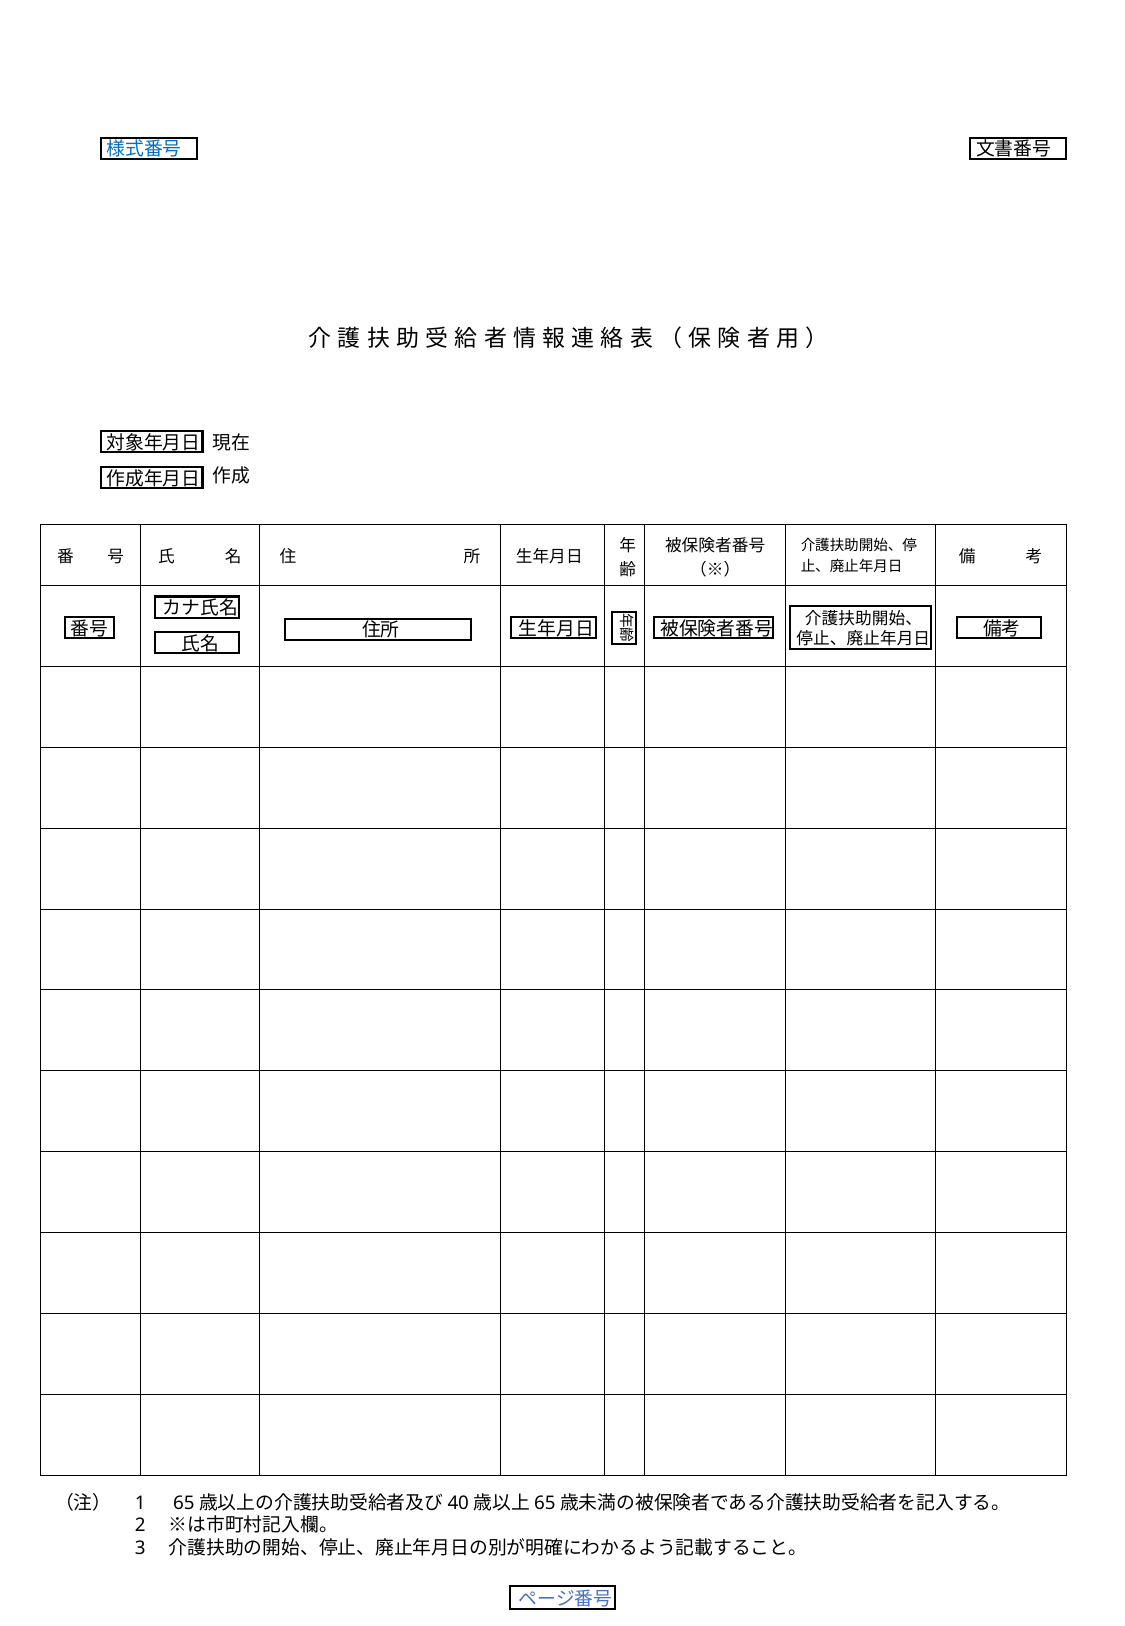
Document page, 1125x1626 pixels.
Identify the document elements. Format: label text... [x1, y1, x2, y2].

table_cell [501, 990, 604, 1070]
table_cell [936, 1314, 1066, 1394]
table_cell [786, 667, 935, 747]
table_cell [936, 1152, 1066, 1232]
table_cell [141, 910, 259, 989]
table_cell [260, 748, 500, 828]
table_cell [645, 1071, 785, 1151]
table_cell [260, 1314, 500, 1394]
table_cell [645, 586, 785, 666]
table_cell [605, 1395, 644, 1475]
table_cell [501, 1152, 604, 1232]
text_box 対象年月日 [100, 430, 204, 453]
table_cell [786, 1071, 935, 1151]
text_box 作成 [197, 456, 266, 494]
table_cell [141, 1233, 259, 1313]
table_cell [41, 829, 140, 909]
table_cell [645, 667, 785, 747]
table_cell [936, 1071, 1066, 1151]
table_cell [260, 586, 500, 666]
table_cell [605, 910, 644, 989]
table_cell [41, 748, 140, 828]
text_box 年齢 [611, 611, 637, 645]
text_box 介護扶助受給者情報連絡表（保険者用） [96, 289, 1042, 359]
table_cell [936, 829, 1066, 909]
table_cell [41, 910, 140, 989]
text_box 住所 [284, 618, 472, 641]
table_header 生年月日 [501, 525, 604, 585]
table_cell [260, 1233, 500, 1313]
table_cell [645, 1395, 785, 1475]
table_cell [501, 748, 604, 828]
table_cell [786, 910, 935, 989]
table_cell [605, 990, 644, 1070]
table_cell [786, 1395, 935, 1475]
table_header 番 号 [41, 525, 140, 585]
table_cell [41, 1071, 140, 1151]
table_cell [41, 667, 140, 747]
table_cell [141, 829, 259, 909]
text_box 生年月日 [510, 616, 597, 639]
table_cell [141, 1071, 259, 1151]
text_box 作成年月日 [100, 466, 204, 489]
text_box 様式番号 [100, 137, 198, 160]
table_header 介護扶助開始、停止、廃止年月日 [786, 525, 935, 585]
table_cell [501, 1395, 604, 1475]
table_cell [41, 1152, 140, 1232]
table_cell [936, 1233, 1066, 1313]
table_cell [645, 1152, 785, 1232]
text_box 被保険者番号 [653, 616, 774, 639]
table_cell [501, 667, 604, 747]
table_cell [41, 1395, 140, 1475]
table_cell [260, 1152, 500, 1232]
text_box 文書番号 [969, 137, 1067, 160]
table_cell [645, 1233, 785, 1313]
table_cell [141, 1152, 259, 1232]
table_cell [260, 990, 500, 1070]
text_box （注） 1 65歳以上の介護扶助受給者及び40歳以上65歳未満の被保険者である介護扶助受給者を記入する。 2 ※は市町村記入欄。 3 介護扶助の開始、停止、廃止年月日の別が明確にわかるよう記載すること。 [40, 1482, 1067, 1566]
table_cell [141, 1395, 259, 1475]
table_cell [260, 1071, 500, 1151]
table_cell [786, 586, 935, 666]
text_box ページ番号 [509, 1585, 616, 1610]
table_cell [645, 990, 785, 1070]
table_cell [936, 1395, 1066, 1475]
table_cell [260, 1395, 500, 1475]
table_header 被保険者番号（※） [645, 525, 785, 585]
table_cell [786, 1152, 935, 1232]
table_cell [260, 667, 500, 747]
table_cell [936, 910, 1066, 989]
table_cell [141, 667, 259, 747]
table_cell [141, 990, 259, 1070]
table_cell [260, 910, 500, 989]
table_cell [141, 1314, 259, 1394]
table_cell [41, 1233, 140, 1313]
table_cell [501, 1071, 604, 1151]
table_header 住 所 [260, 525, 500, 585]
table_cell [786, 1233, 935, 1313]
table_cell [605, 1071, 644, 1151]
text_box 番号 [64, 616, 115, 639]
table_cell [605, 1314, 644, 1394]
table_cell [501, 829, 604, 909]
text_box 備考 [956, 616, 1042, 639]
table_cell [501, 1233, 604, 1313]
table_cell [605, 1233, 644, 1313]
table_cell [141, 748, 259, 828]
table_cell [786, 990, 935, 1070]
table_cell [645, 910, 785, 989]
text_box 介護扶助開始、 停止、廃止年月日 [789, 605, 932, 650]
table_header 年齢 [605, 525, 644, 585]
table_cell [605, 667, 644, 747]
table_cell [605, 586, 644, 666]
table_cell [936, 748, 1066, 828]
table_cell [936, 586, 1066, 666]
table_cell [645, 748, 785, 828]
table_cell [501, 586, 604, 666]
table_header 氏 名 [141, 525, 259, 585]
table_cell [605, 748, 644, 828]
text_box 氏名 [154, 631, 240, 654]
text_box 現在 [197, 423, 266, 456]
table_cell [645, 1314, 785, 1394]
table_cell [501, 910, 604, 989]
text_box カナ氏名 [154, 595, 240, 619]
table_cell [786, 1314, 935, 1394]
table_cell [605, 1152, 644, 1232]
table_cell [936, 990, 1066, 1070]
table_cell [41, 586, 140, 666]
table_cell [936, 667, 1066, 747]
table_cell [501, 1314, 604, 1394]
table_cell [41, 990, 140, 1070]
table_header 備 考 [936, 525, 1066, 585]
table_cell [605, 829, 644, 909]
table_cell [786, 748, 935, 828]
table_cell [645, 829, 785, 909]
table_cell [41, 1314, 140, 1394]
table_cell [141, 586, 259, 666]
table_cell [260, 829, 500, 909]
table_cell [786, 829, 935, 909]
